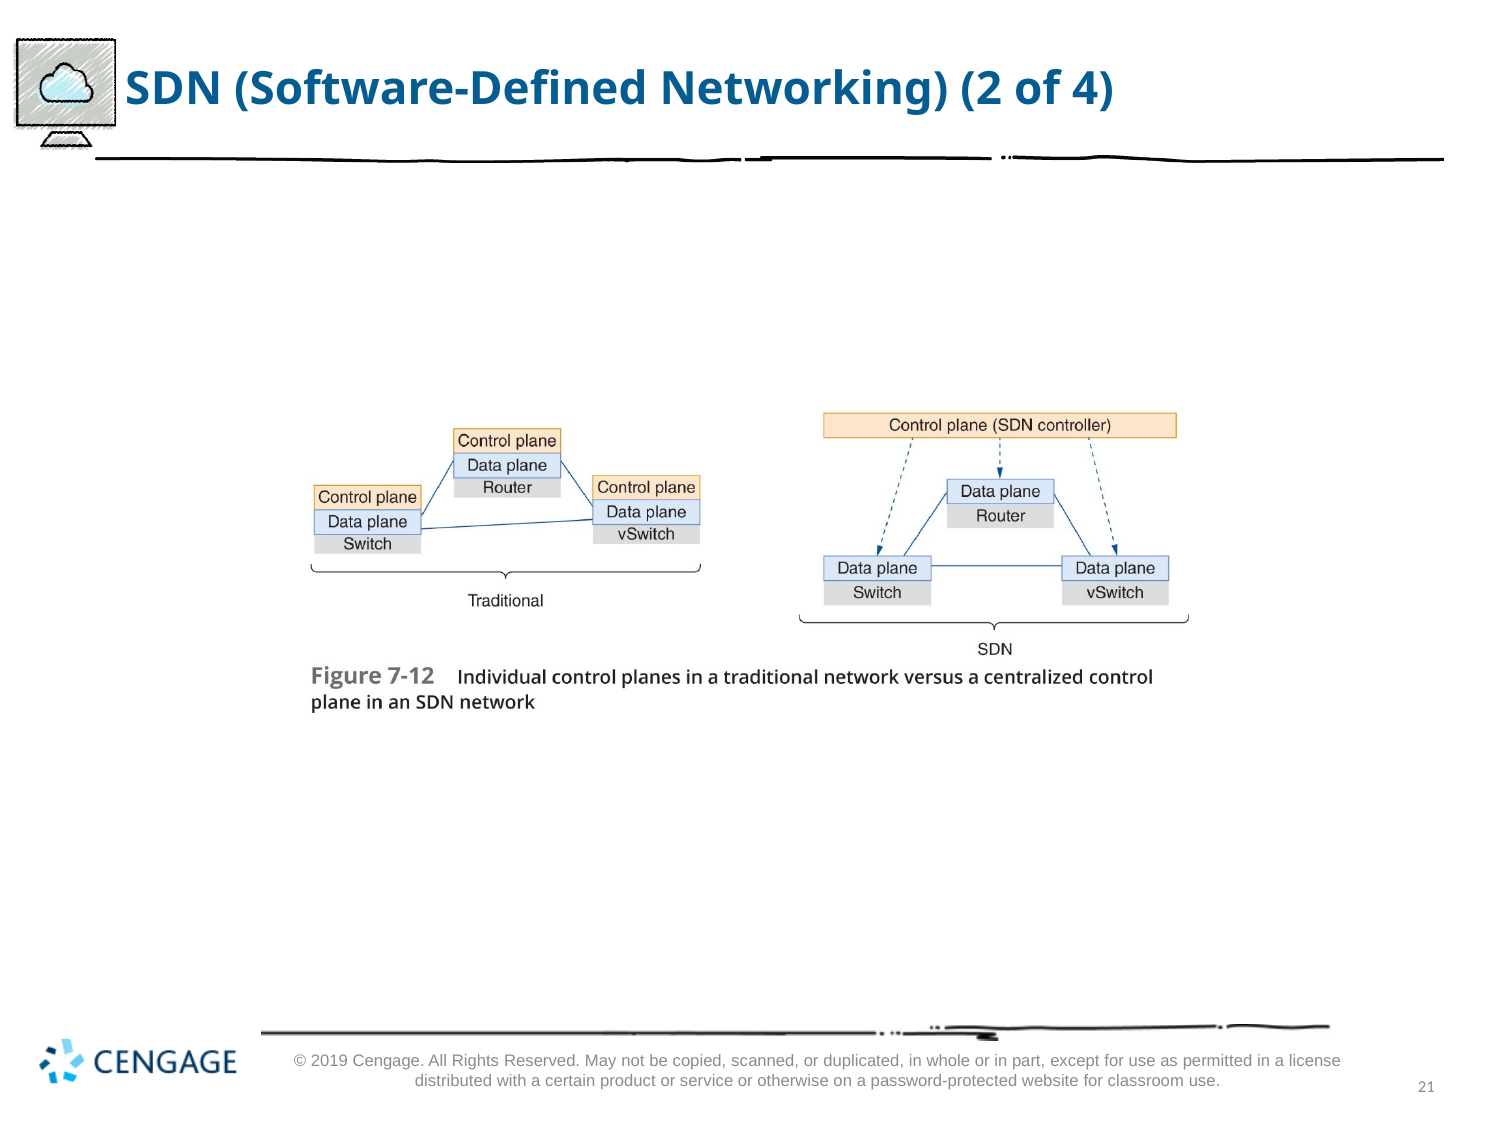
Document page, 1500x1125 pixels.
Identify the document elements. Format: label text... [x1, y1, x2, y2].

picture [261, 1024, 1331, 1041]
footer © 2019 Cengage. All Rights Reserved. May not be copied, scanned, or duplicated, in whole or in part, except for use as permitted in a license distributed with a certain product or service or otherwise on a password-protected website for classroom use. [262, 1050, 1375, 1091]
picture [13, 36, 117, 151]
title S D N (Software-Defined Networking) (2 of 4) [125, 66, 1442, 116]
picture [95, 155, 1444, 163]
picture [19, 1025, 249, 1096]
picture [308, 410, 1192, 715]
